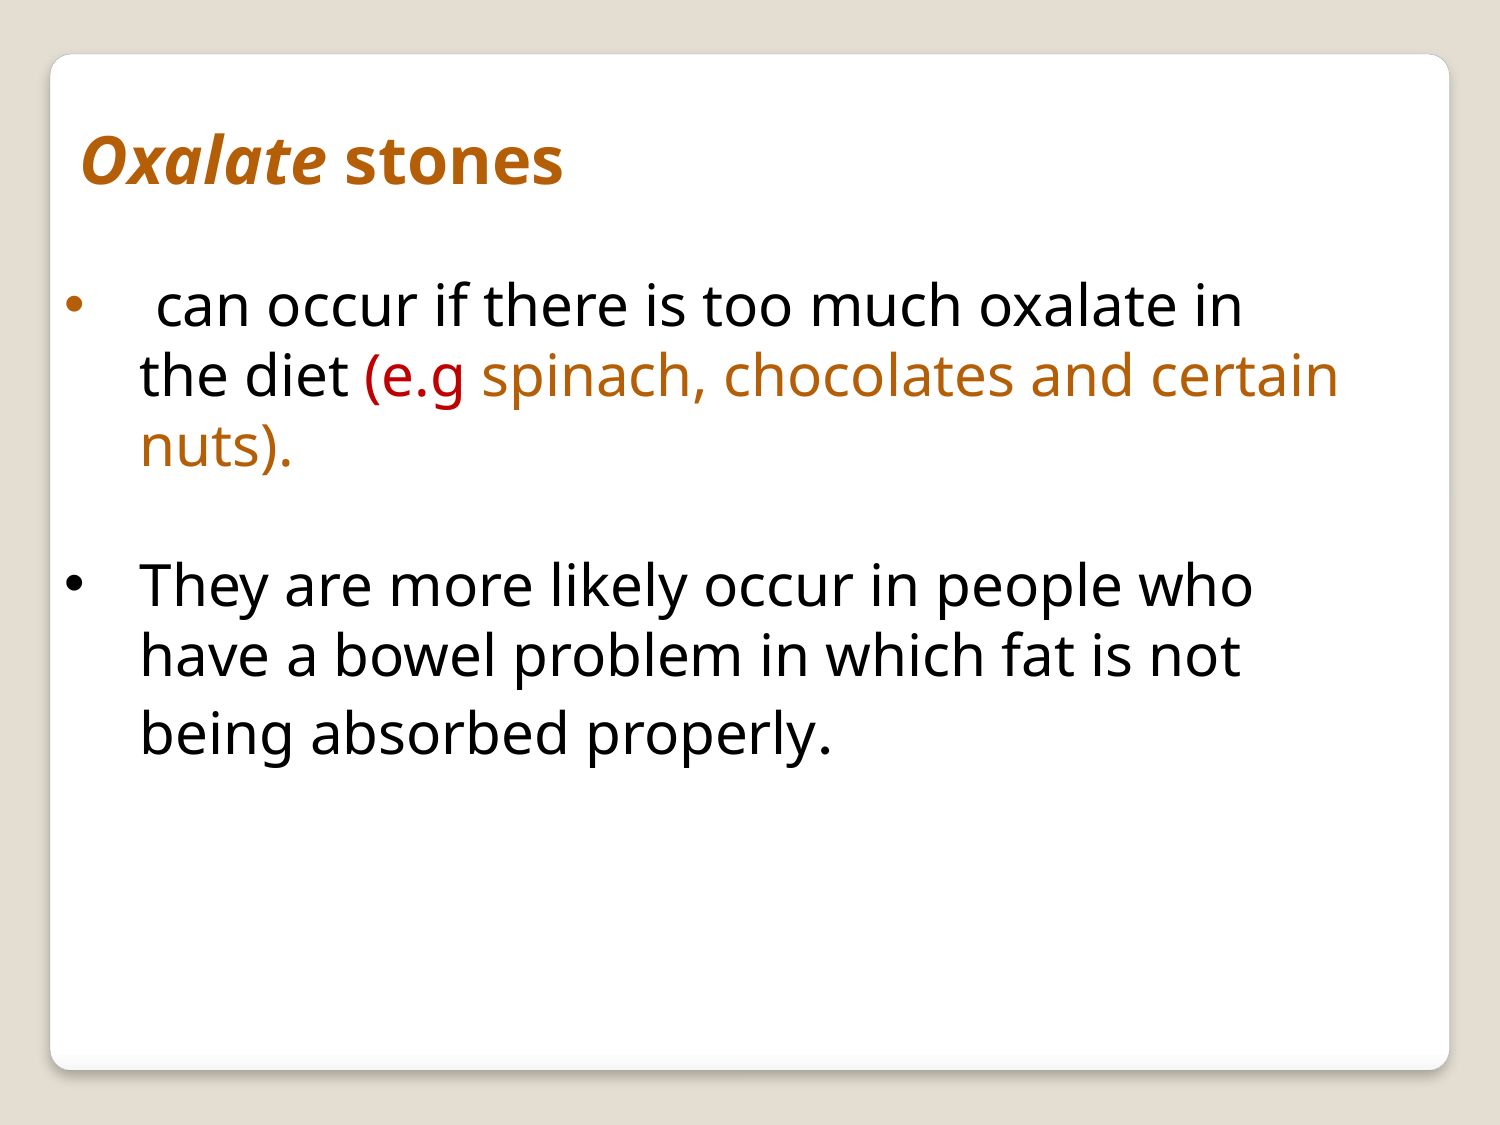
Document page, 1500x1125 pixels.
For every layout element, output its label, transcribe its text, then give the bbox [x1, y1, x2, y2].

text_box Oxalate stones can occur if there is too much oxalate in the diet (e.g spinach, chocolates and certain nuts). They are more likely occur in people who have a bowel problem in which fat is not being absorbed properly. [50, 110, 1363, 776]
